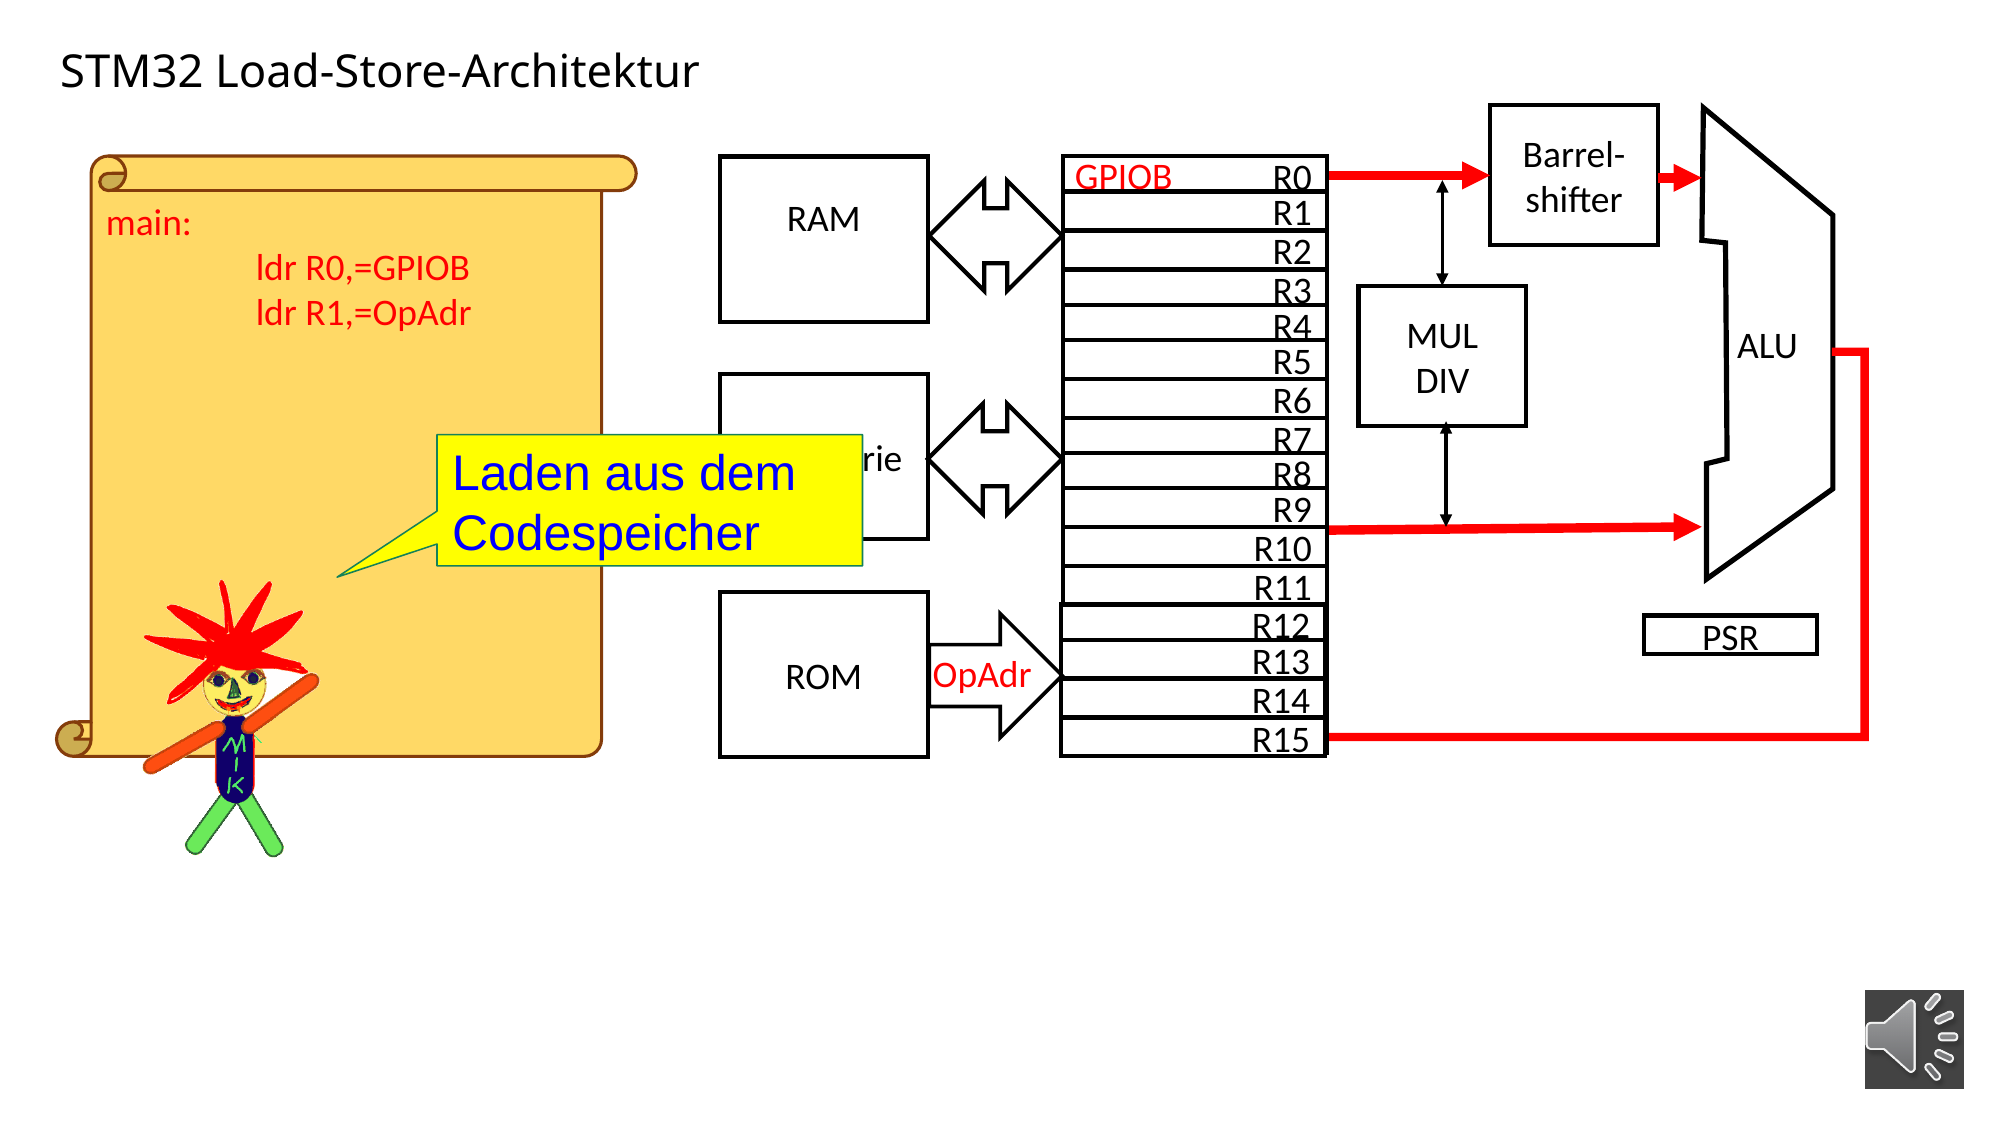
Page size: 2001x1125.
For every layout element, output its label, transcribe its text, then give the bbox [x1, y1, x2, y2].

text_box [720, 105, 1865, 757]
picture [1864, 989, 1965, 1090]
text_box Laden aus dem Codespeicher [337, 434, 720, 578]
picture [124, 572, 331, 864]
title STM32 Load-Store-Architektur [24, 30, 737, 106]
text_box main: ldr R0,=GPIOB ldr R1,=OpAdr [55, 154, 638, 758]
